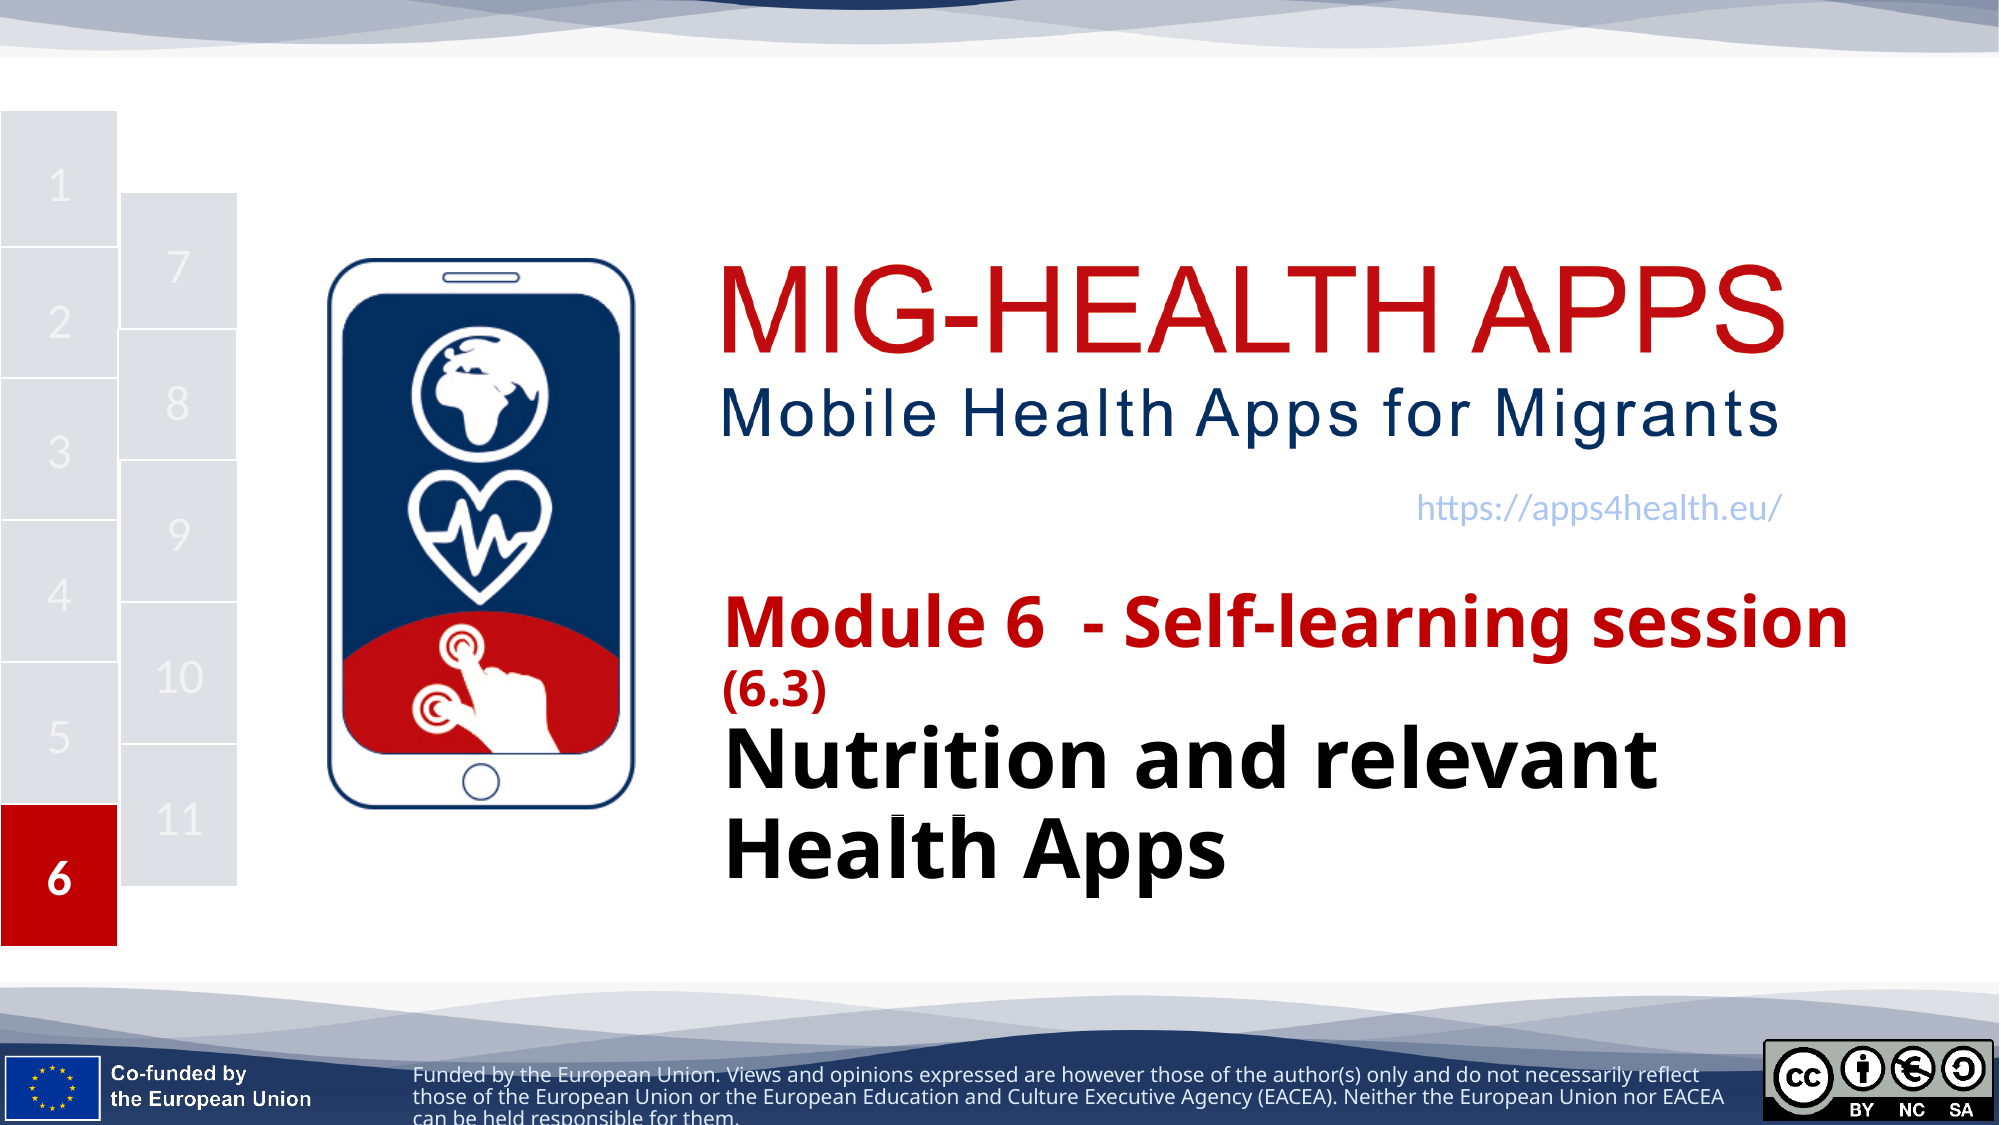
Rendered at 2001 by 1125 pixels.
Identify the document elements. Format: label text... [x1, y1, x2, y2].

text_box 4 [0, 519, 119, 661]
text_box 3 [0, 377, 118, 519]
picture [327, 258, 636, 811]
text_box 9 [118, 459, 239, 603]
text_box 1 [0, 109, 119, 246]
text_box 7 [119, 191, 239, 336]
text_box 6 [0, 803, 120, 948]
text_box 8 [117, 328, 238, 473]
text_box 2 [0, 246, 119, 377]
text_box https://apps4health.eu/ [797, 475, 1798, 536]
text_box 10 [119, 601, 239, 743]
picture [0, 0, 1999, 57]
text_box 11 [119, 743, 239, 888]
picture [706, 186, 1784, 528]
text_box [563, 816, 1564, 912]
text_box Module 6 - Self-learning session (6.3) Nutrition and relevant Health Apps [707, 576, 1906, 908]
text_box 5 [0, 661, 119, 803]
picture [0, 982, 1999, 1125]
